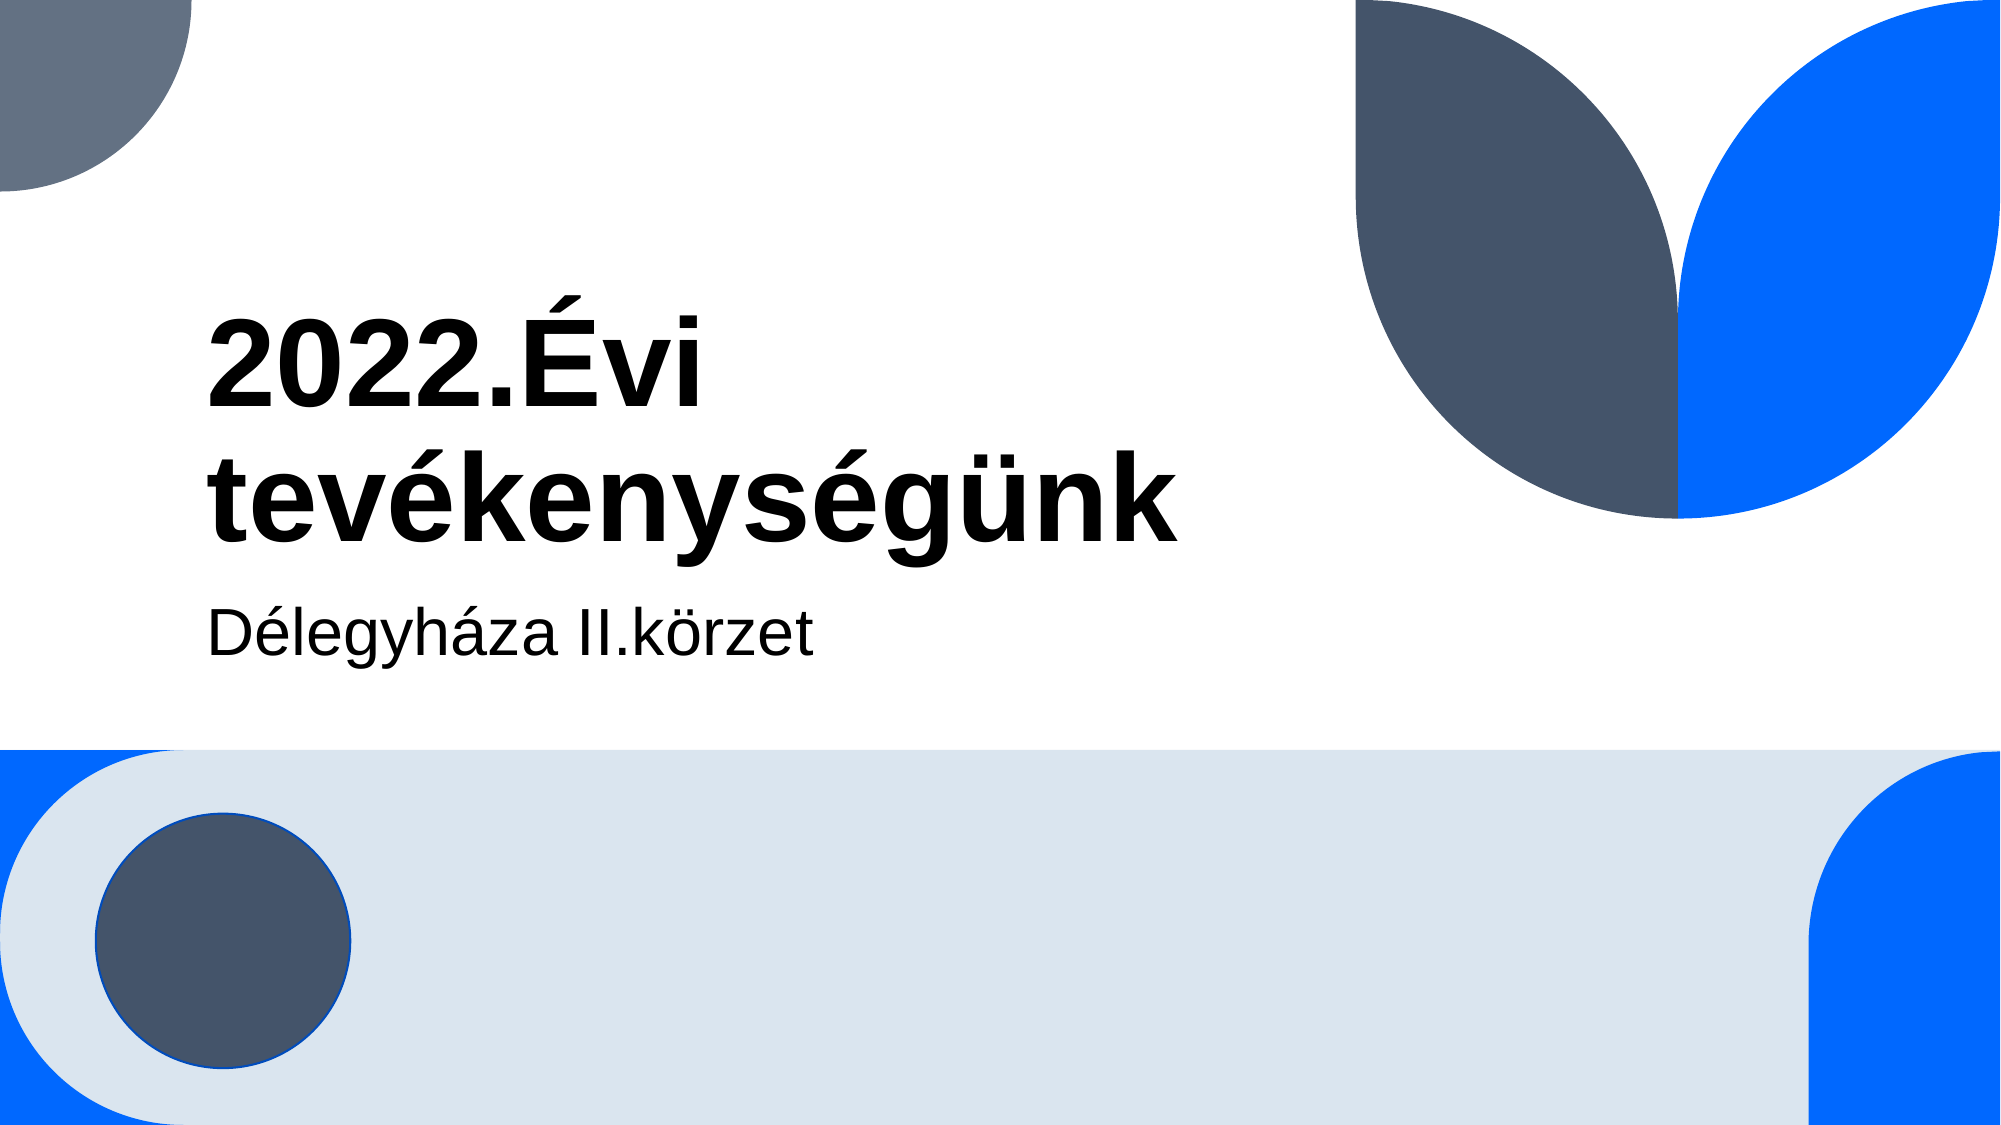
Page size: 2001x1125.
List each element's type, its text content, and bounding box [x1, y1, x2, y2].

title 2022.Évi tevékenységünk [191, 184, 1356, 576]
subtitle Délegyháza II.körzet [191, 590, 1750, 724]
